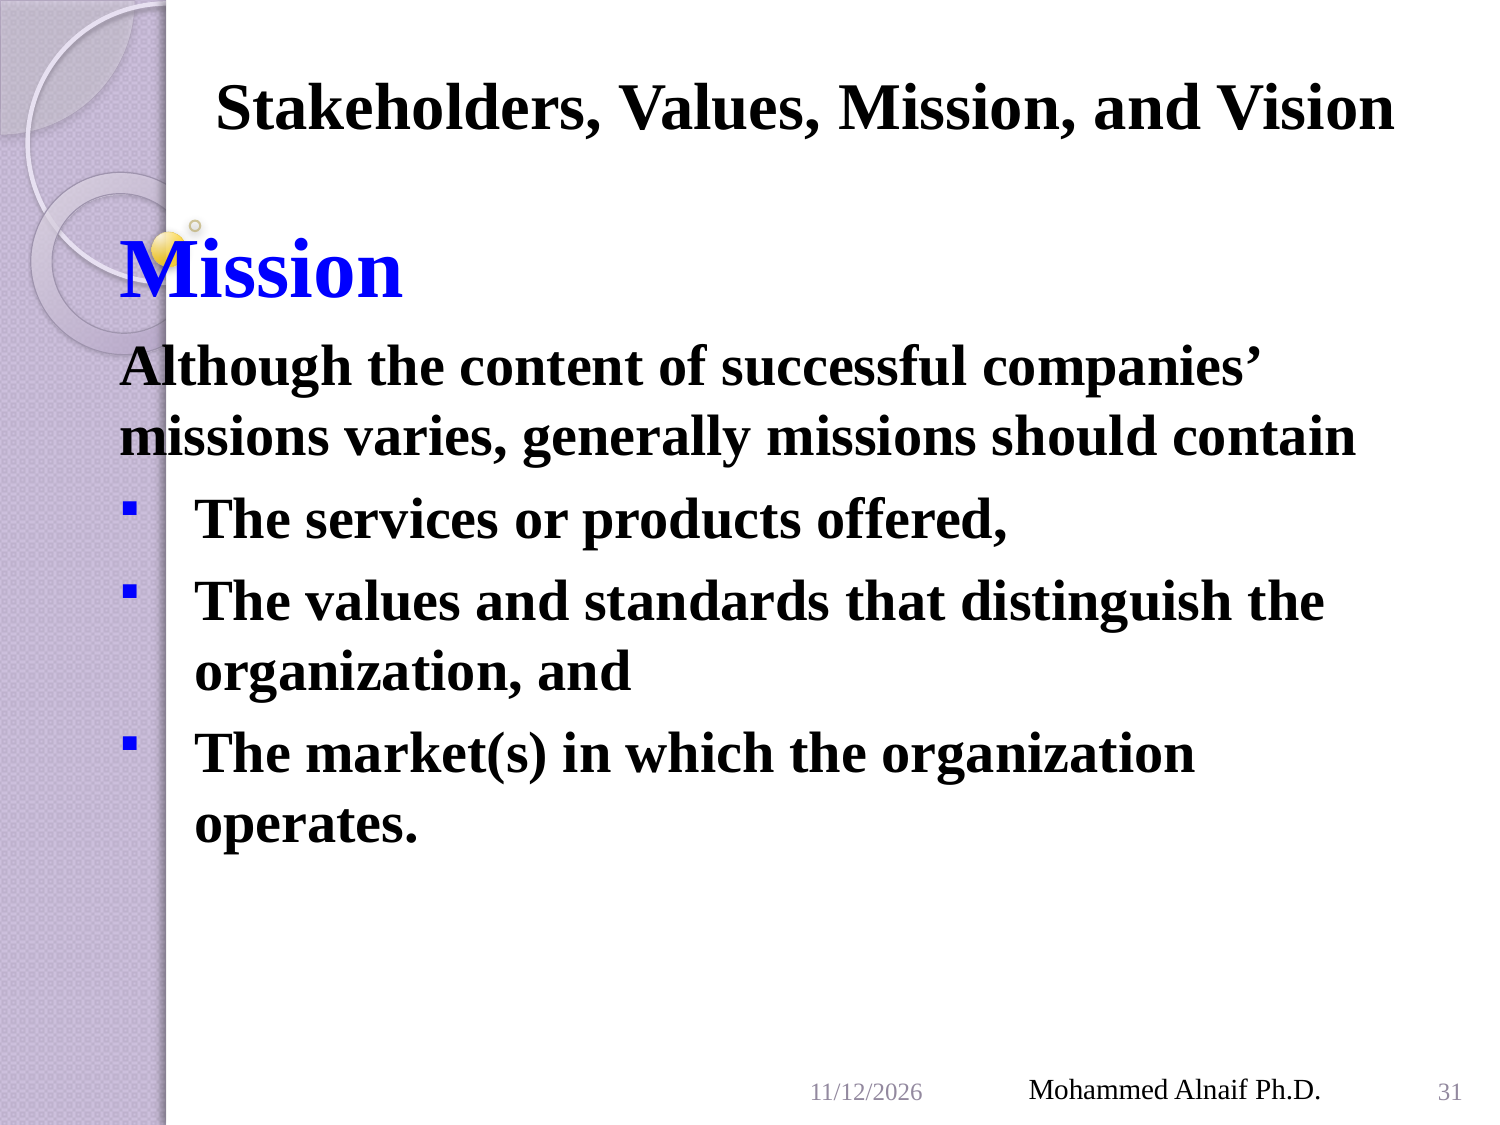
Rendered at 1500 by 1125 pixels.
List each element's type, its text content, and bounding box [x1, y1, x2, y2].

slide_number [587, 1038, 937, 1113]
subtitle Mission Although the content of successful companies’ missions varies, generally missions should contain The services or products offered, The values and standards that distinguish the organization, and The market(s) in which the organization operates. [99, 212, 1450, 1038]
footer Mohammed Alnaif Ph.D. [937, 1038, 1413, 1113]
title Stakeholders, Values, Mission, and Vision [162, 37, 1450, 150]
slide_number 31 [1413, 1034, 1488, 1113]
